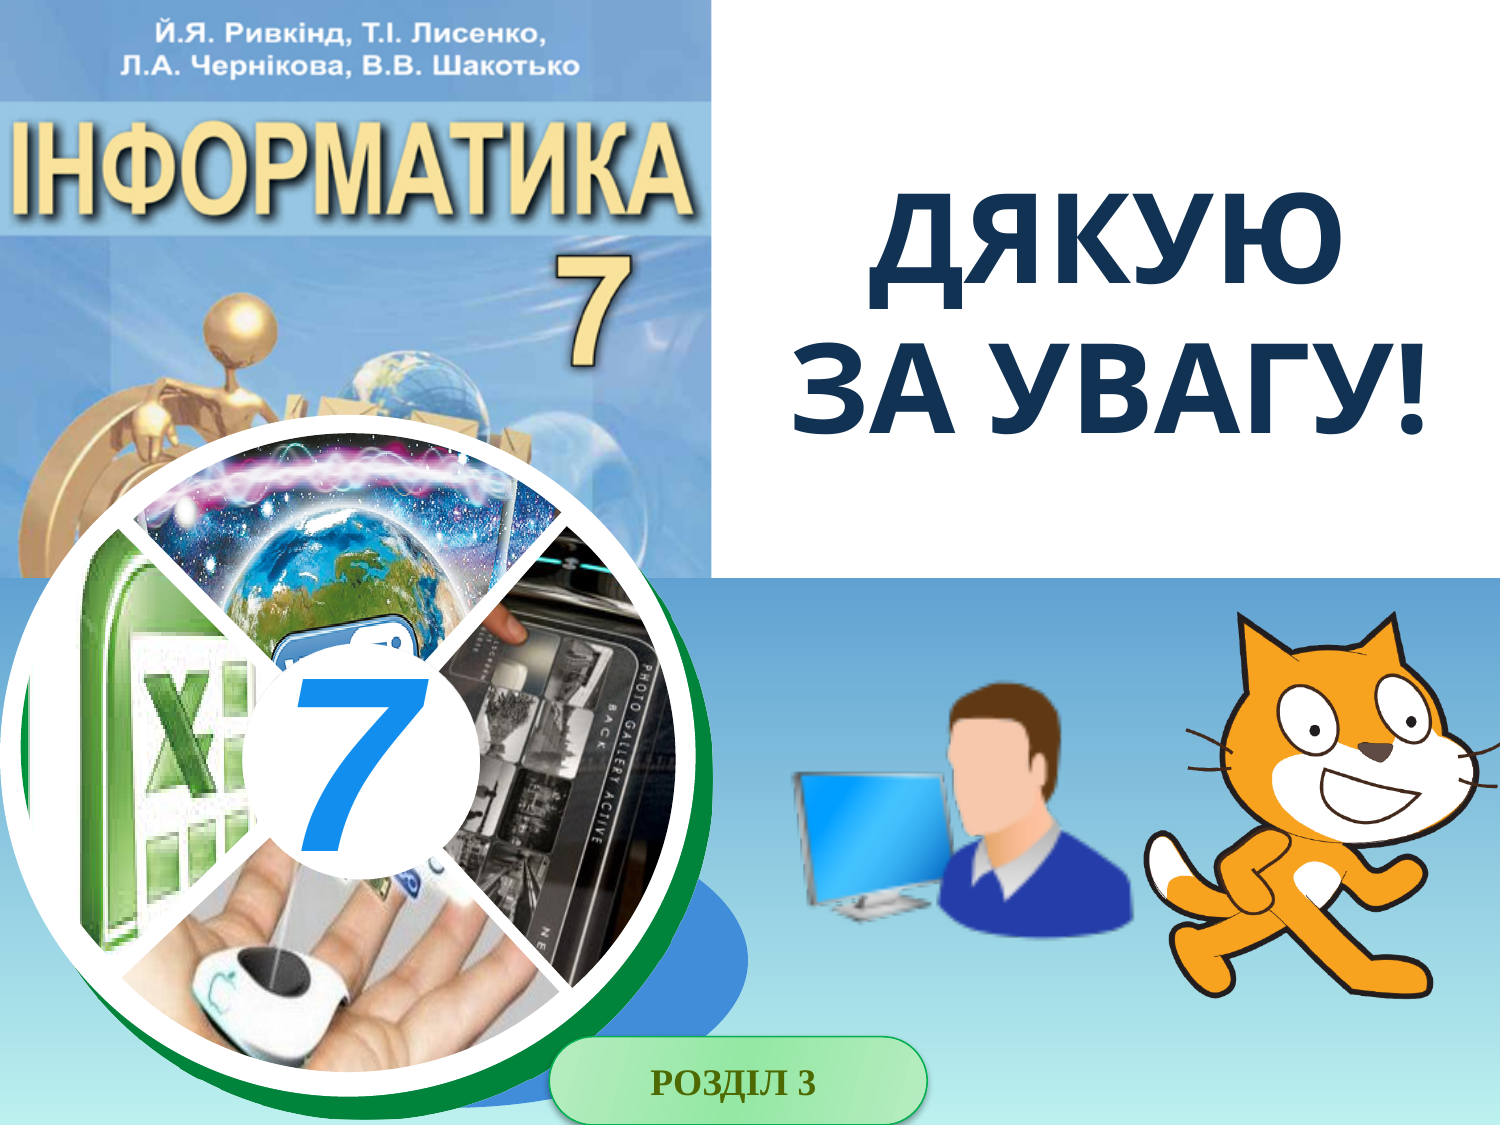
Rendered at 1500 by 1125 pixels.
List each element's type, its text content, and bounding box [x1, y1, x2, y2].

picture [0, 0, 712, 579]
picture [20, 433, 676, 1073]
text_box Розділ 3 [548, 1035, 928, 1125]
picture [708, 609, 1500, 1125]
title Дякую за увагу! [714, 78, 1500, 539]
